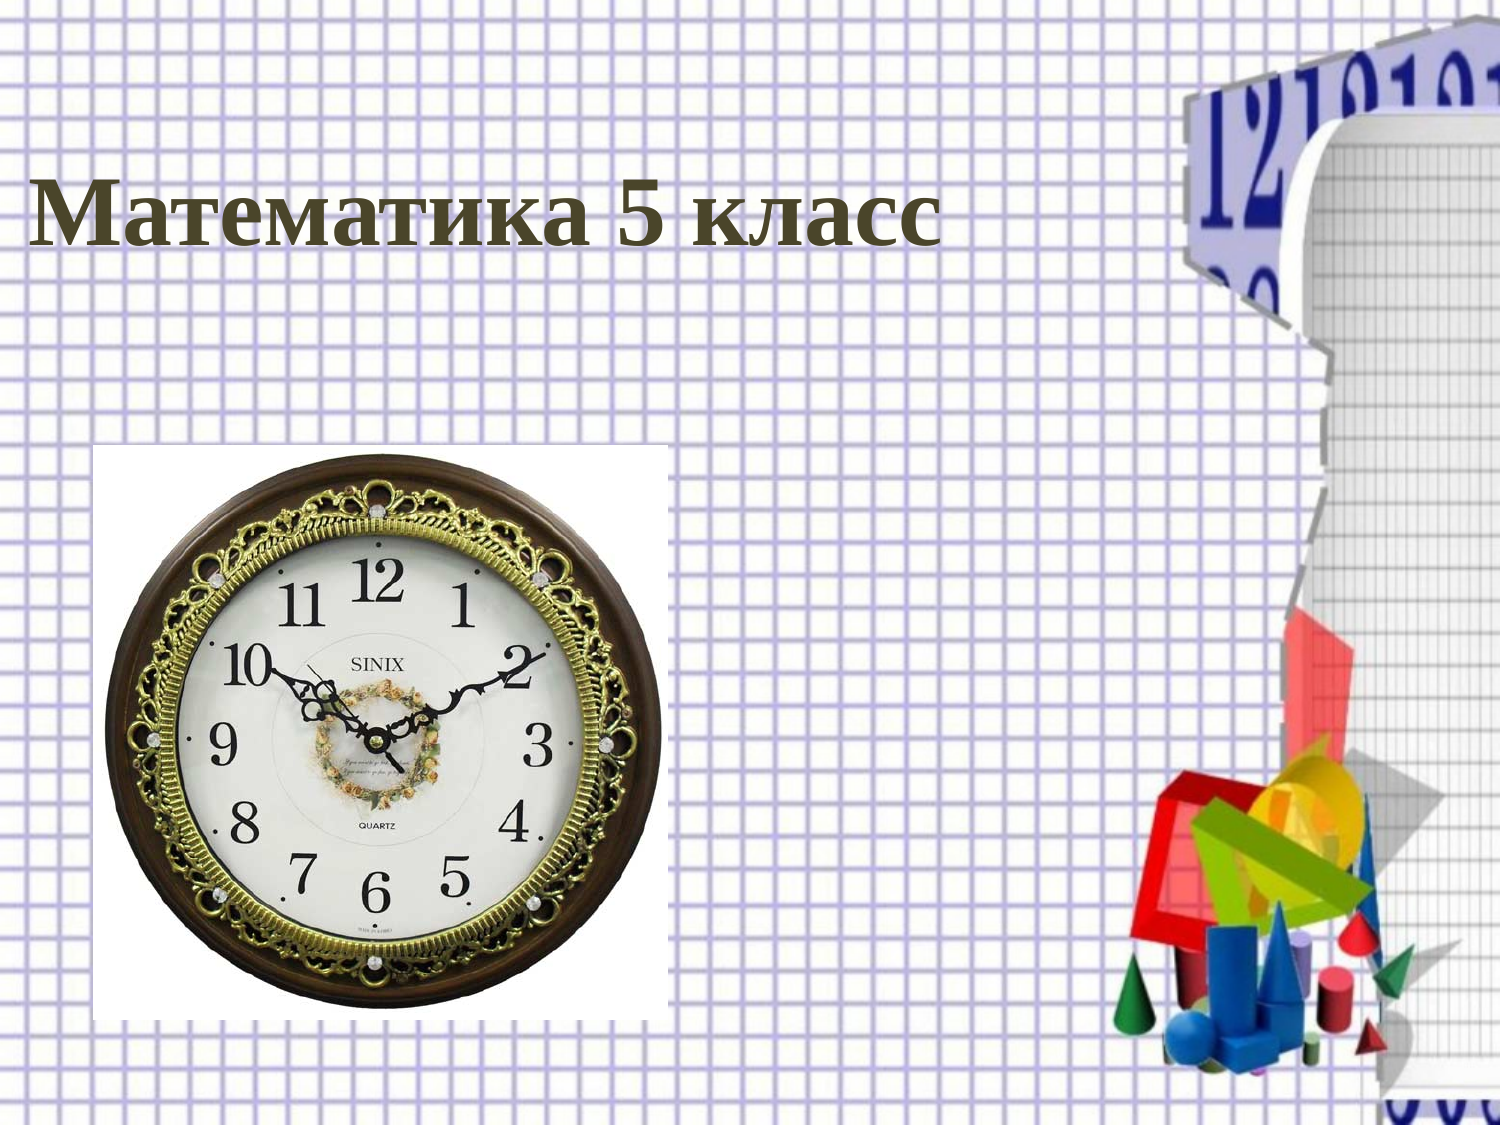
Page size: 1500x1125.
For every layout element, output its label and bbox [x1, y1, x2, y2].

list [0, 0, 1500, 1125]
picture [93, 445, 669, 1020]
